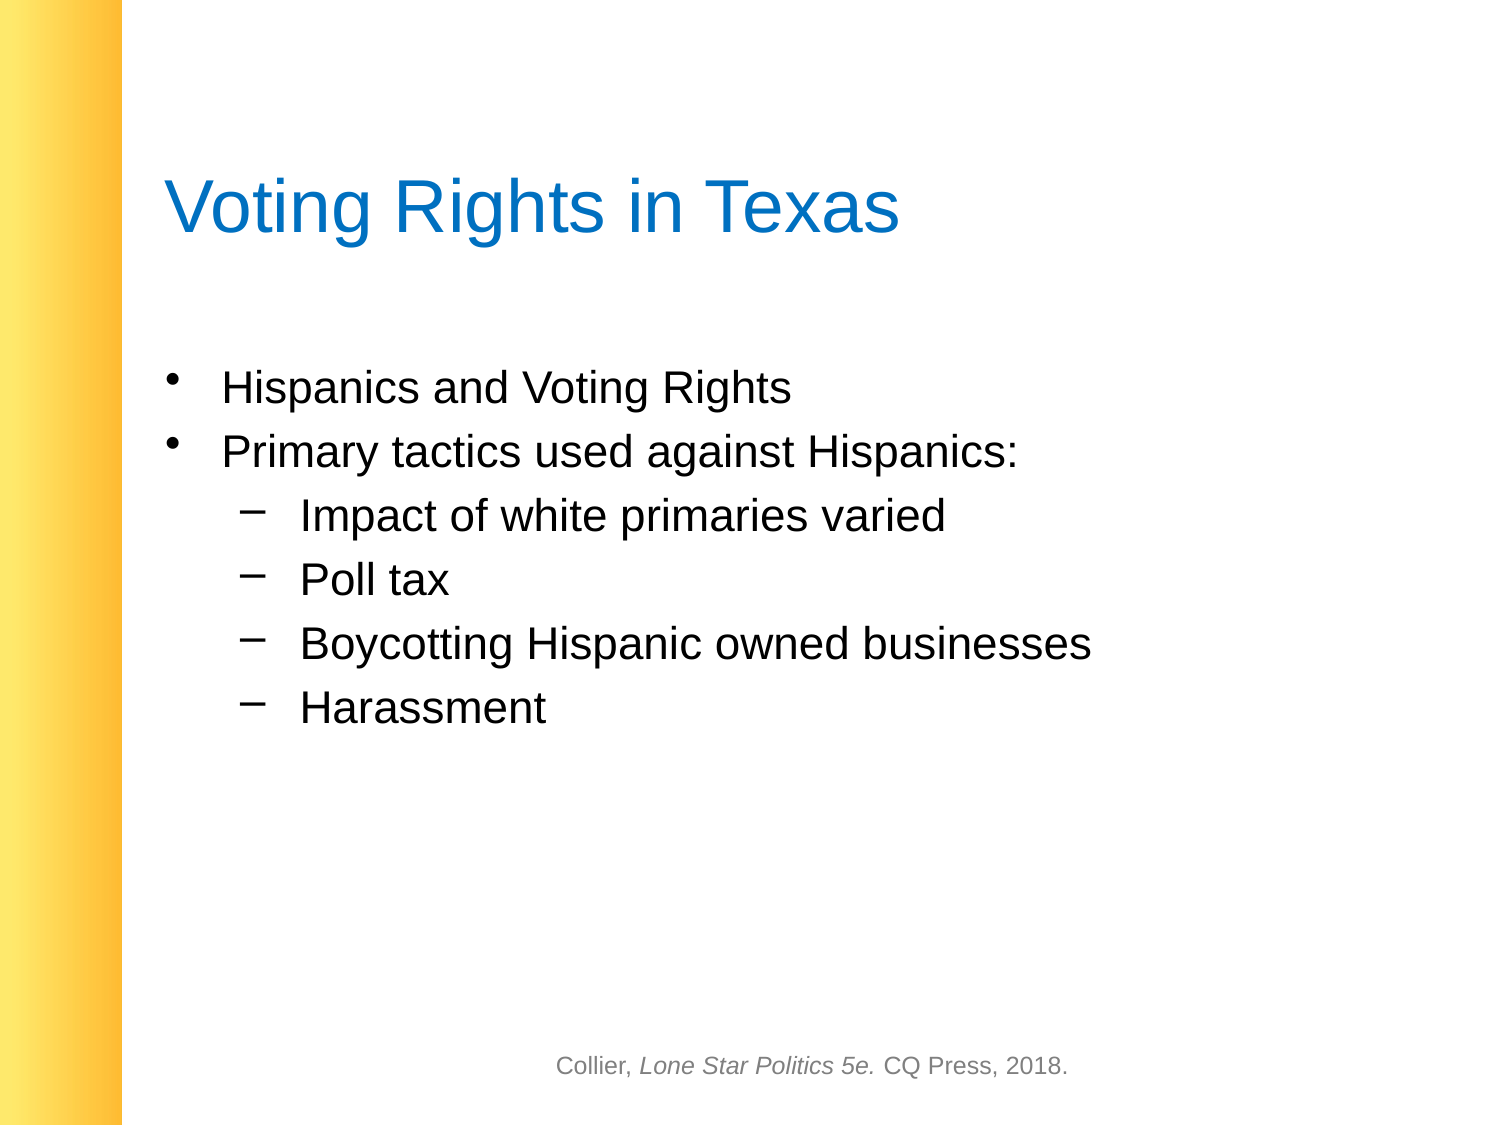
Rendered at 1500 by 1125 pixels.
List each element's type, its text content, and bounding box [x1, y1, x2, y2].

list Hispanics and Voting Rights Primary tactics used against Hispanics: Impact of white primaries varied Poll tax Boycotting Hispanic owned businesses Harassment [150, 350, 1338, 900]
text_box Collier, Lone Star Politics 5e. CQ Press, 2018. [525, 1042, 1100, 1087]
title Voting Rights in Texas [150, 149, 1463, 338]
picture [0, 0, 1500, 1125]
